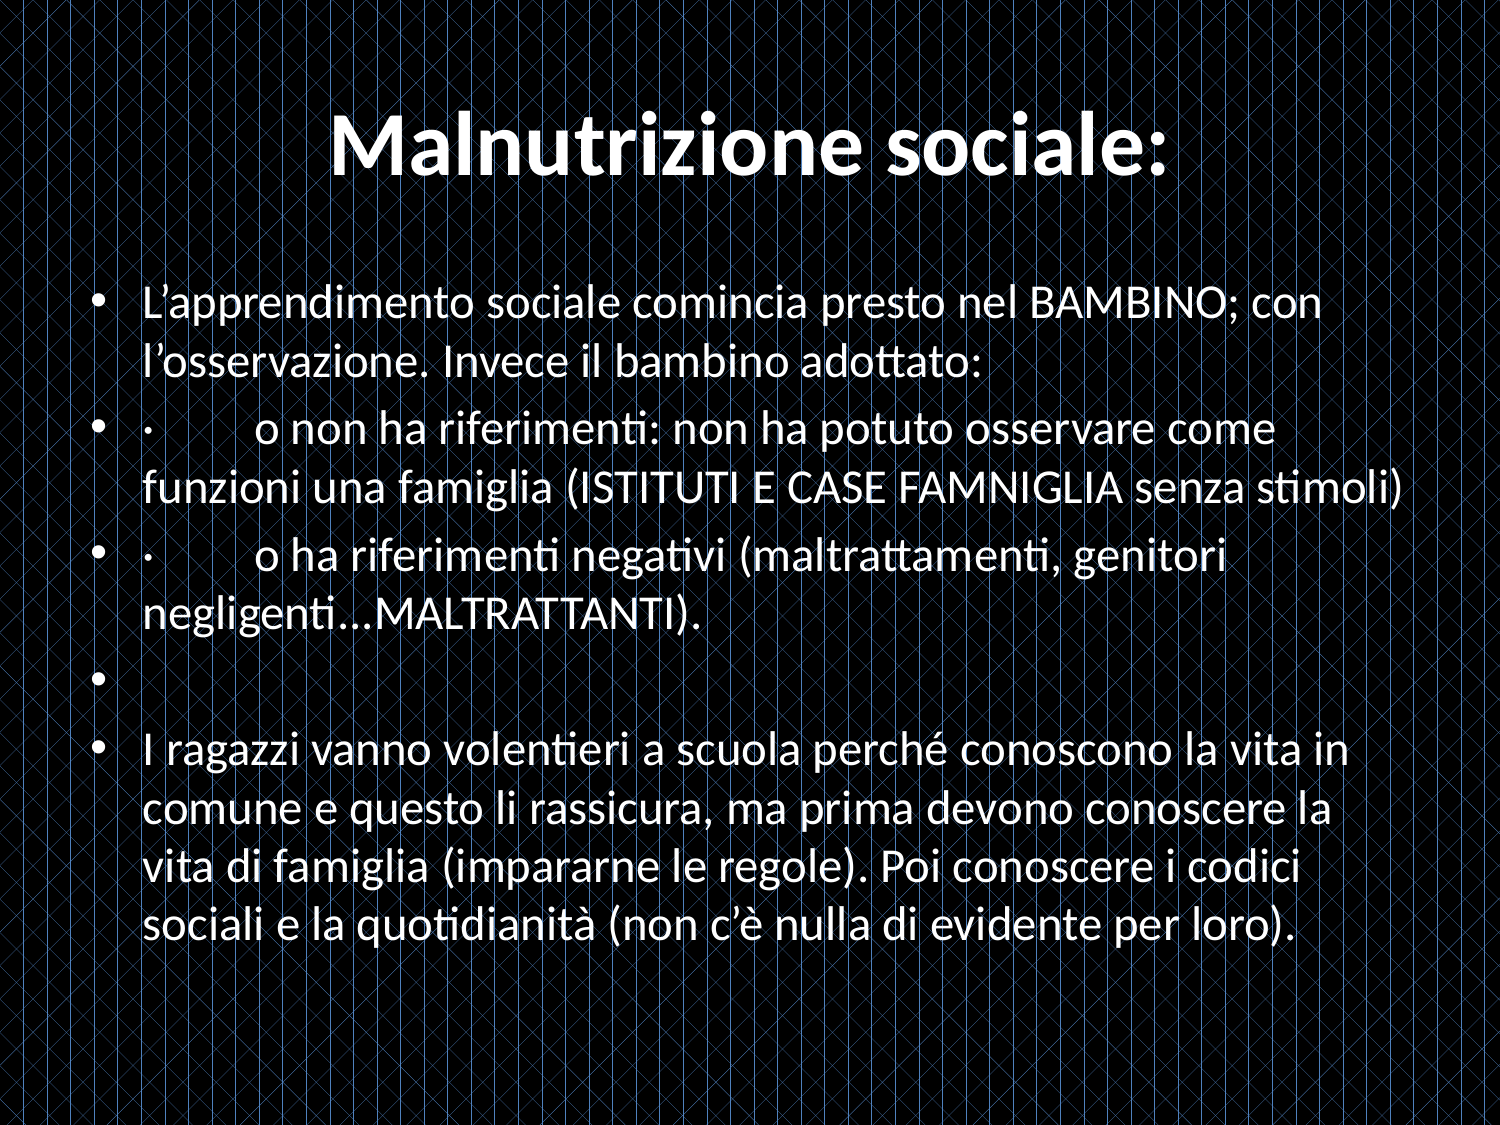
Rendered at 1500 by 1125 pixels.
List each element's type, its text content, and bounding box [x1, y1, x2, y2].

title Malnutrizione sociale: [75, 45, 1425, 233]
list L’apprendimento sociale comincia presto nel BAMBINO; con l’osservazione. Invece il bambino adottato: · o non ha riferimenti: non ha potuto osservare come funzioni una famiglia (ISTITUTI E CASE FAMNIGLIA senza stimoli) · o ha riferimenti negativi (maltrattamenti, genitori negligenti...MALTRATTANTI). I ragazzi vanno volentieri a scuola perché conoscono la vita in comune e questo li rassicura, ma prima devono conoscere la vita di famiglia (impararne le regole). Poi conoscere i codici sociali e la quotidianità (non c’è nulla di evidente per loro). [75, 262, 1425, 1005]
